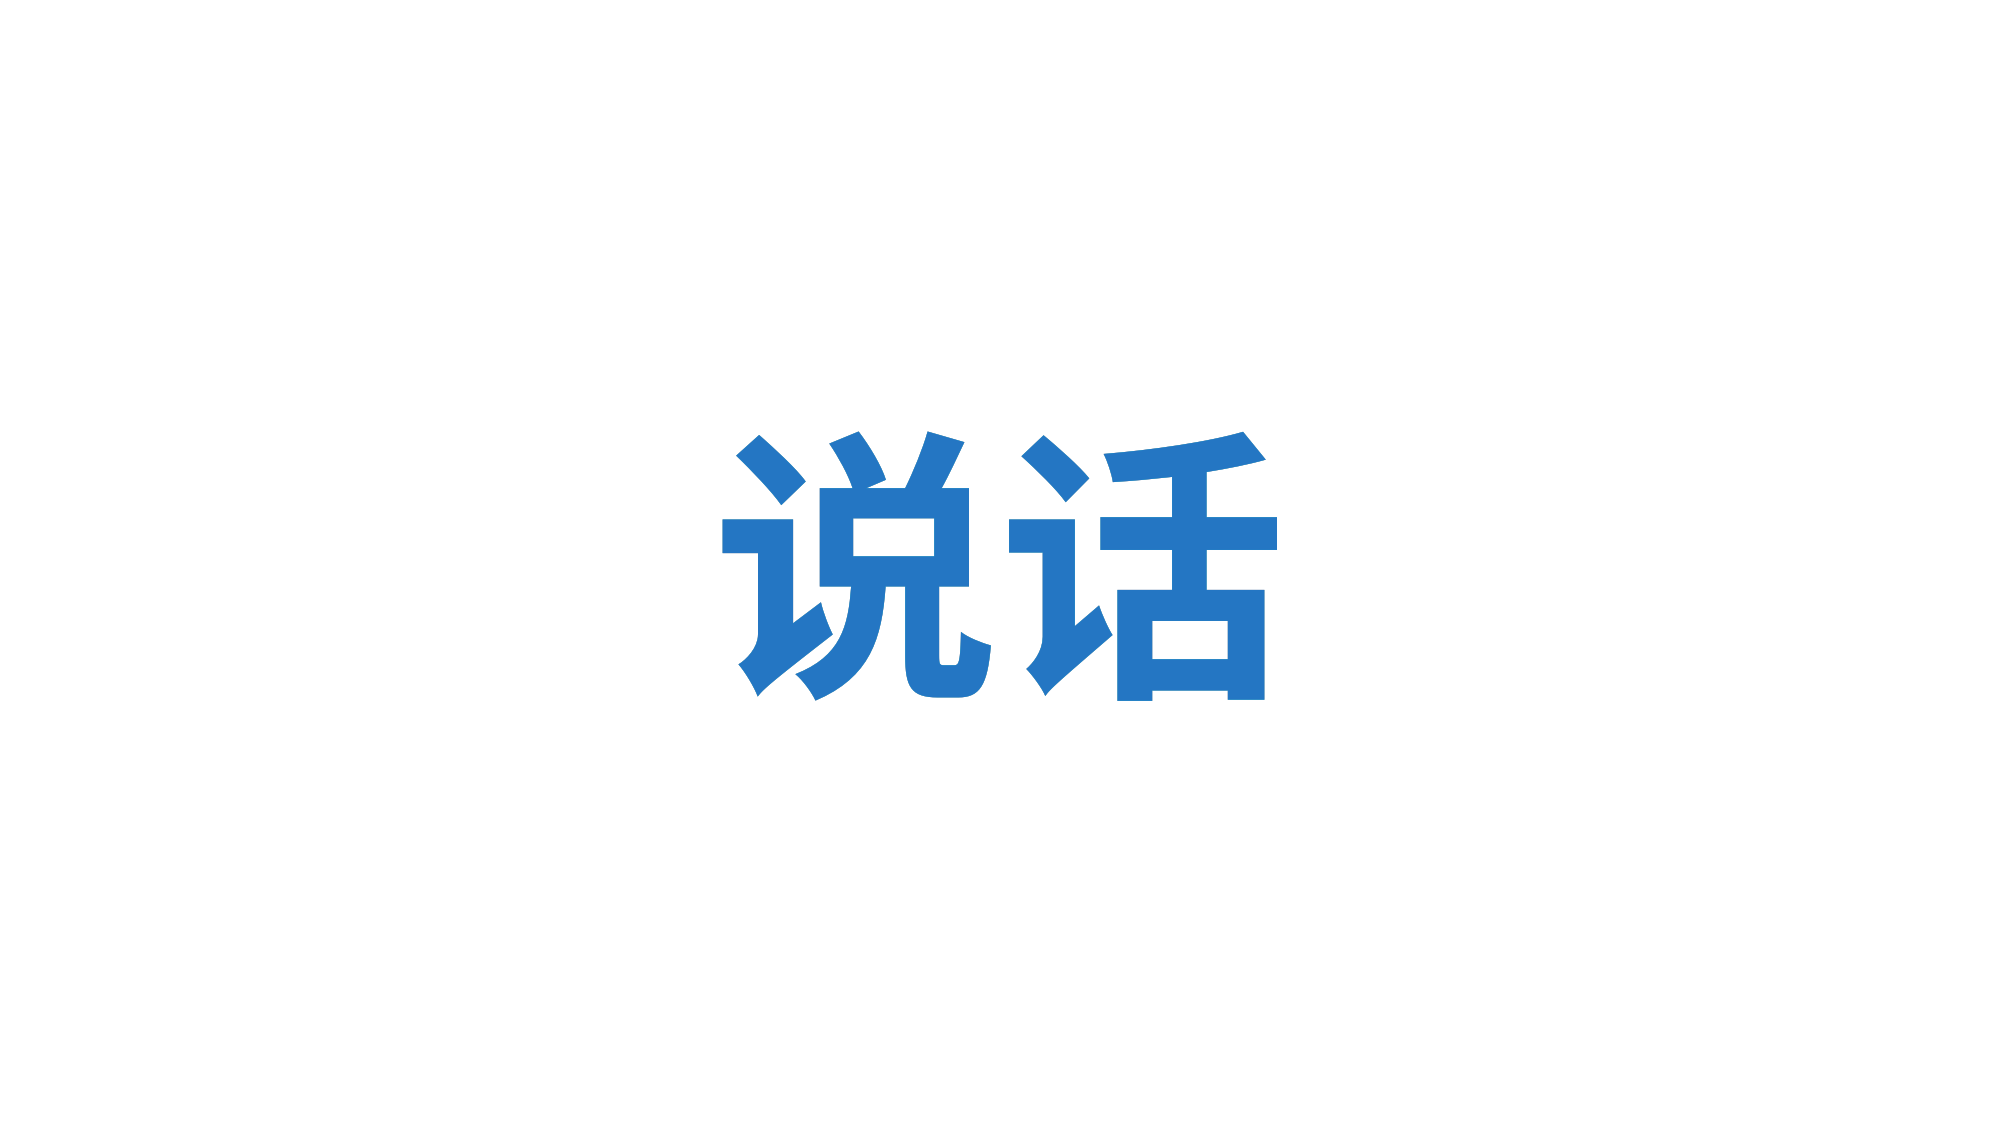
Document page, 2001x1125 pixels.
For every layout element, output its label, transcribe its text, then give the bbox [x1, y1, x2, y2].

text_box 说话 [541, 380, 1459, 741]
